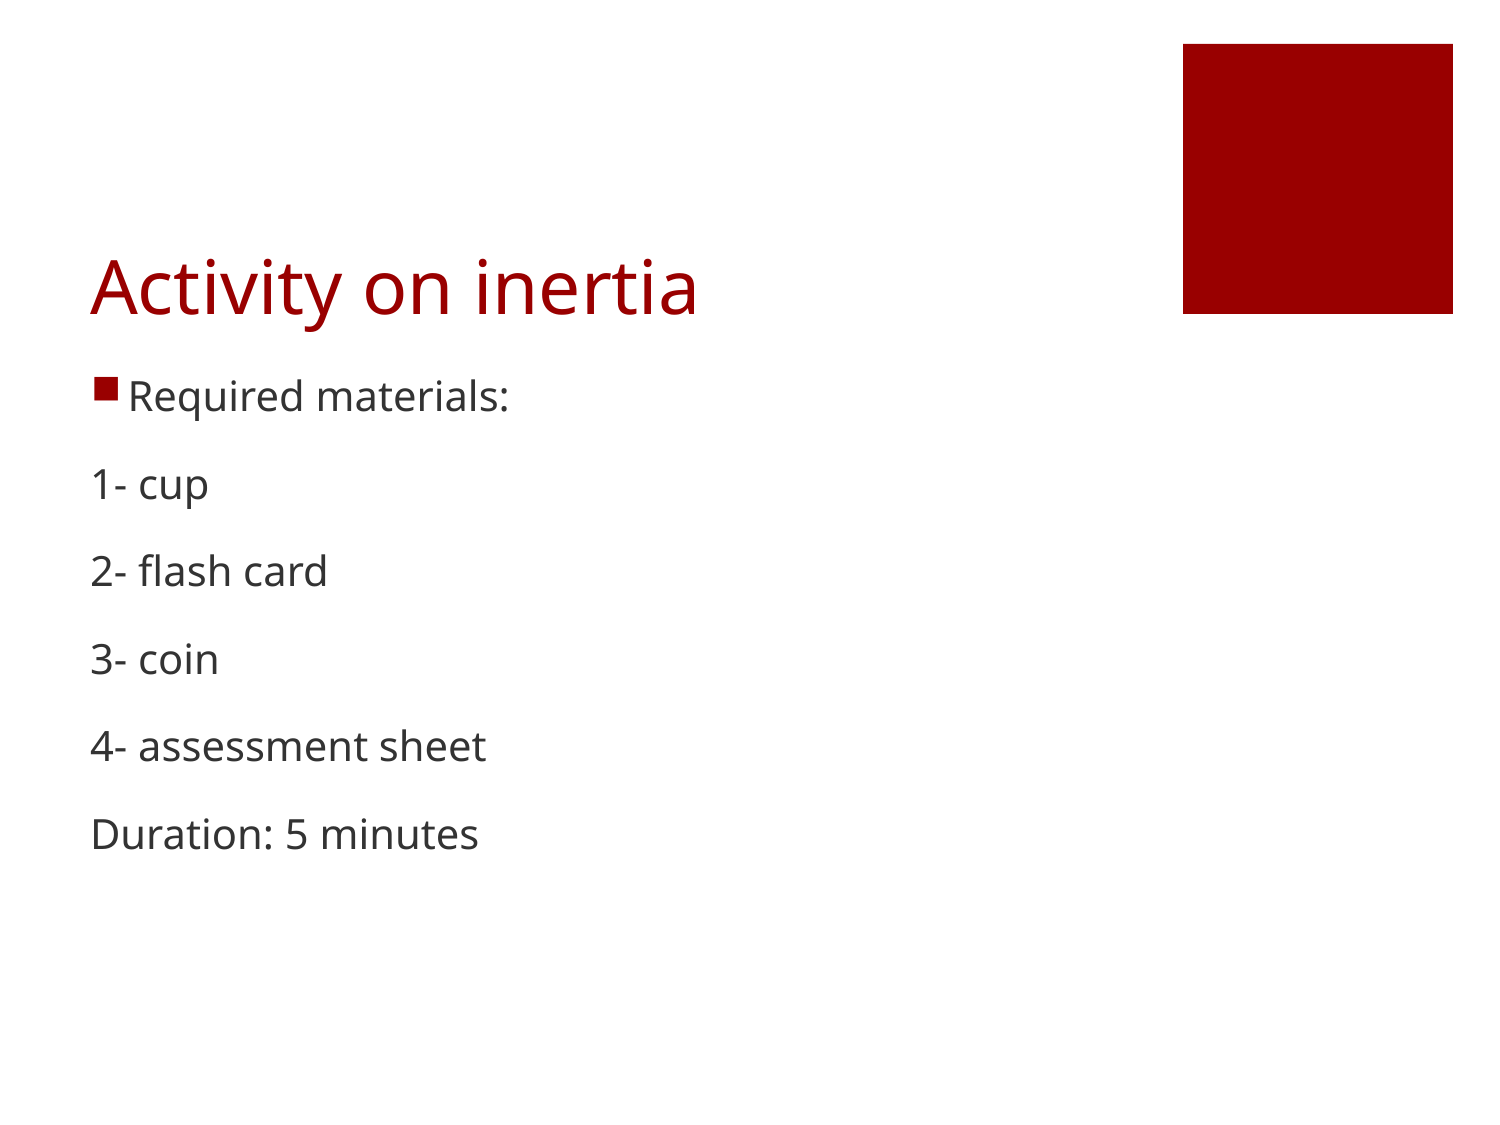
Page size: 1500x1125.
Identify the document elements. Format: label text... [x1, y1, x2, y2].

list Required materials: 1- cup 2- flash card 3- coin 4- assessment sheet Duration: 5 minutes [75, 362, 1143, 1005]
title Activity on inertia [75, 149, 1143, 338]
